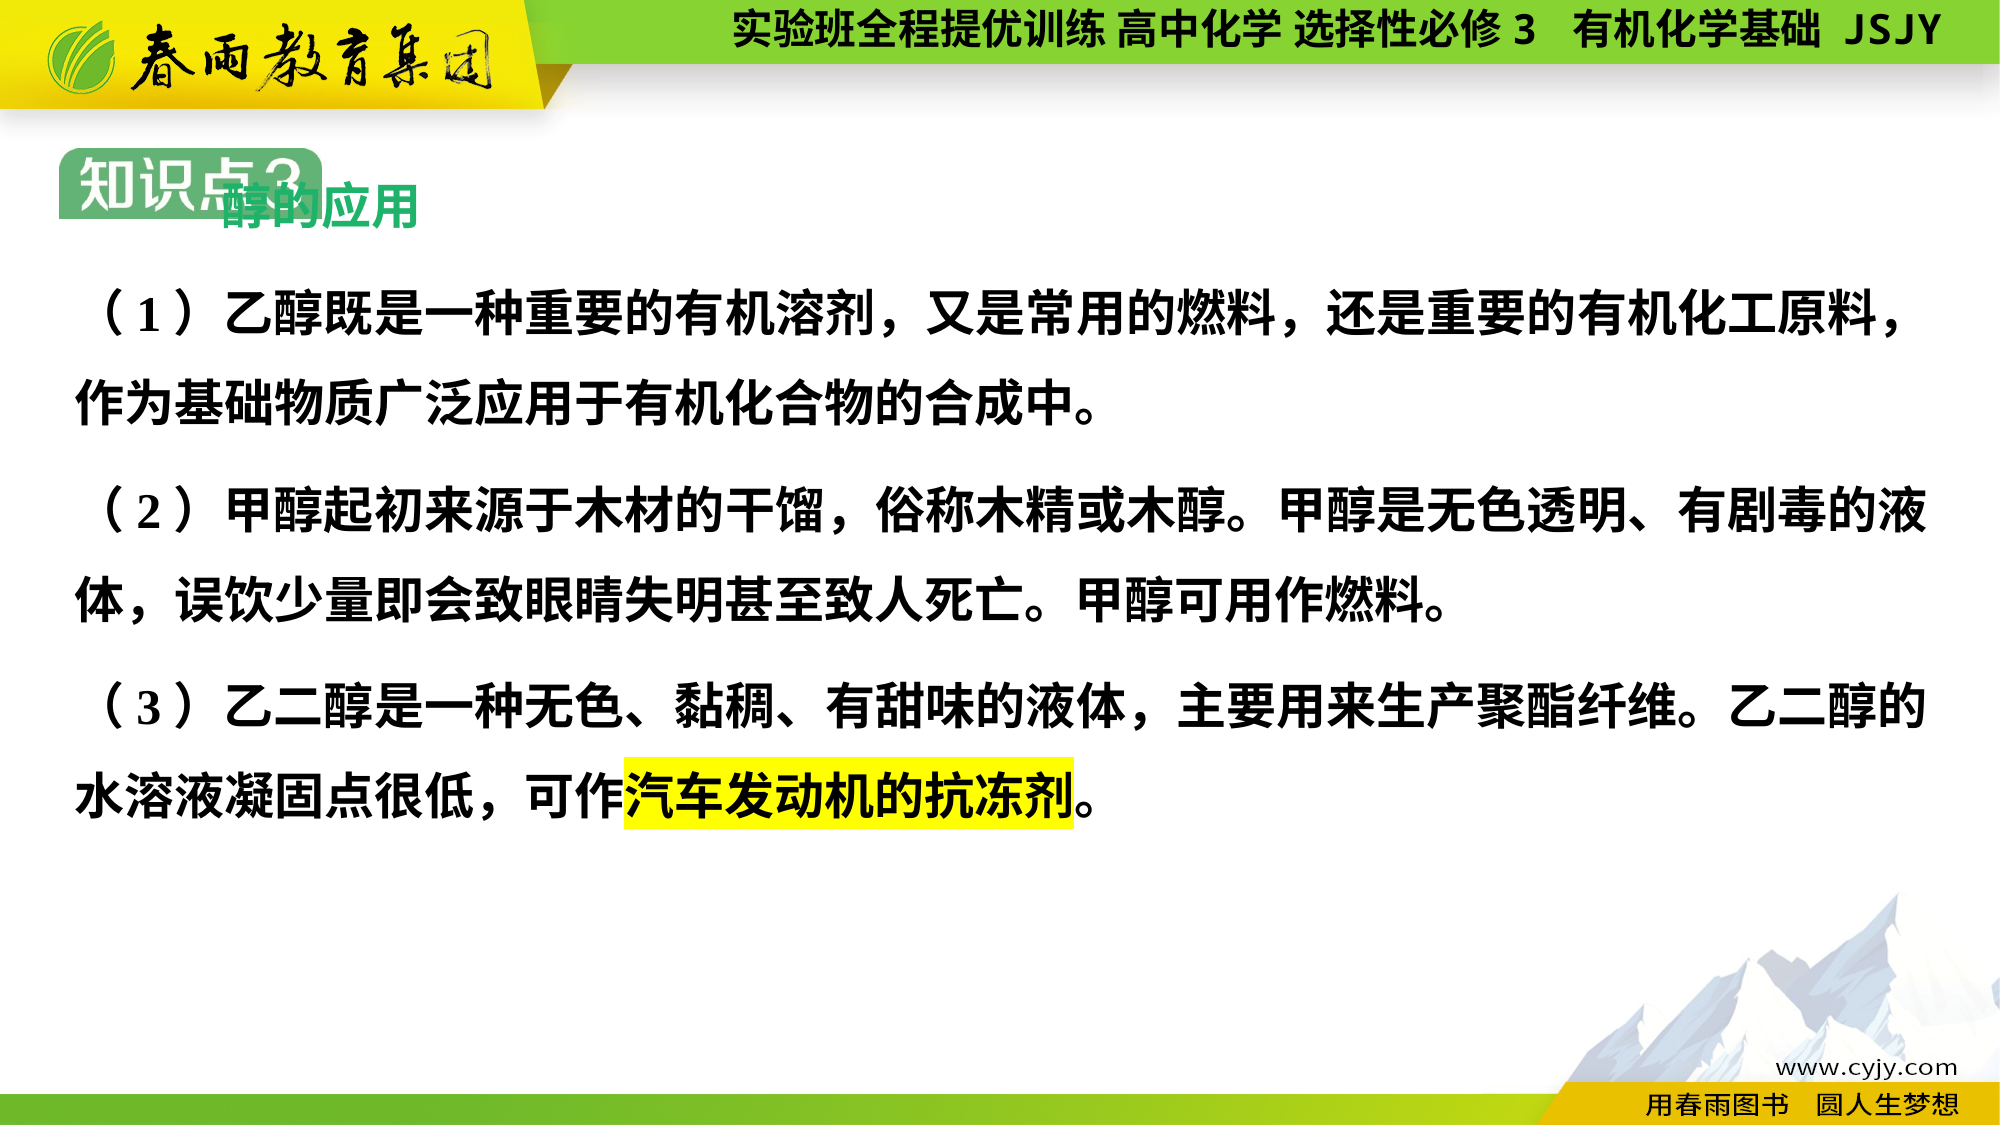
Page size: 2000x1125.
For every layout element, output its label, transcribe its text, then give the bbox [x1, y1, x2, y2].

picture [0, 0, 2000, 1125]
list 醇的应用 （1）乙醇既是一种重要的有机溶剂，又是常用的燃料，还是重要的有机化工原料，作为基础物质广泛应用于有机化合物的合成中。 （2）甲醇起初来源于木材的干馏，俗称木精或木醇。甲醇是无色透明、有剧毒的液体，误饮少量即会致眼睛失明甚至致人死亡。甲醇可用作燃料。 （3）乙二醇是一种无色、黏稠、有甜味的液体，主要用来生产聚酯纤维。乙二醇的水溶液凝固点很低，可作汽车发动机的抗冻剂。 [59, 137, 1944, 828]
